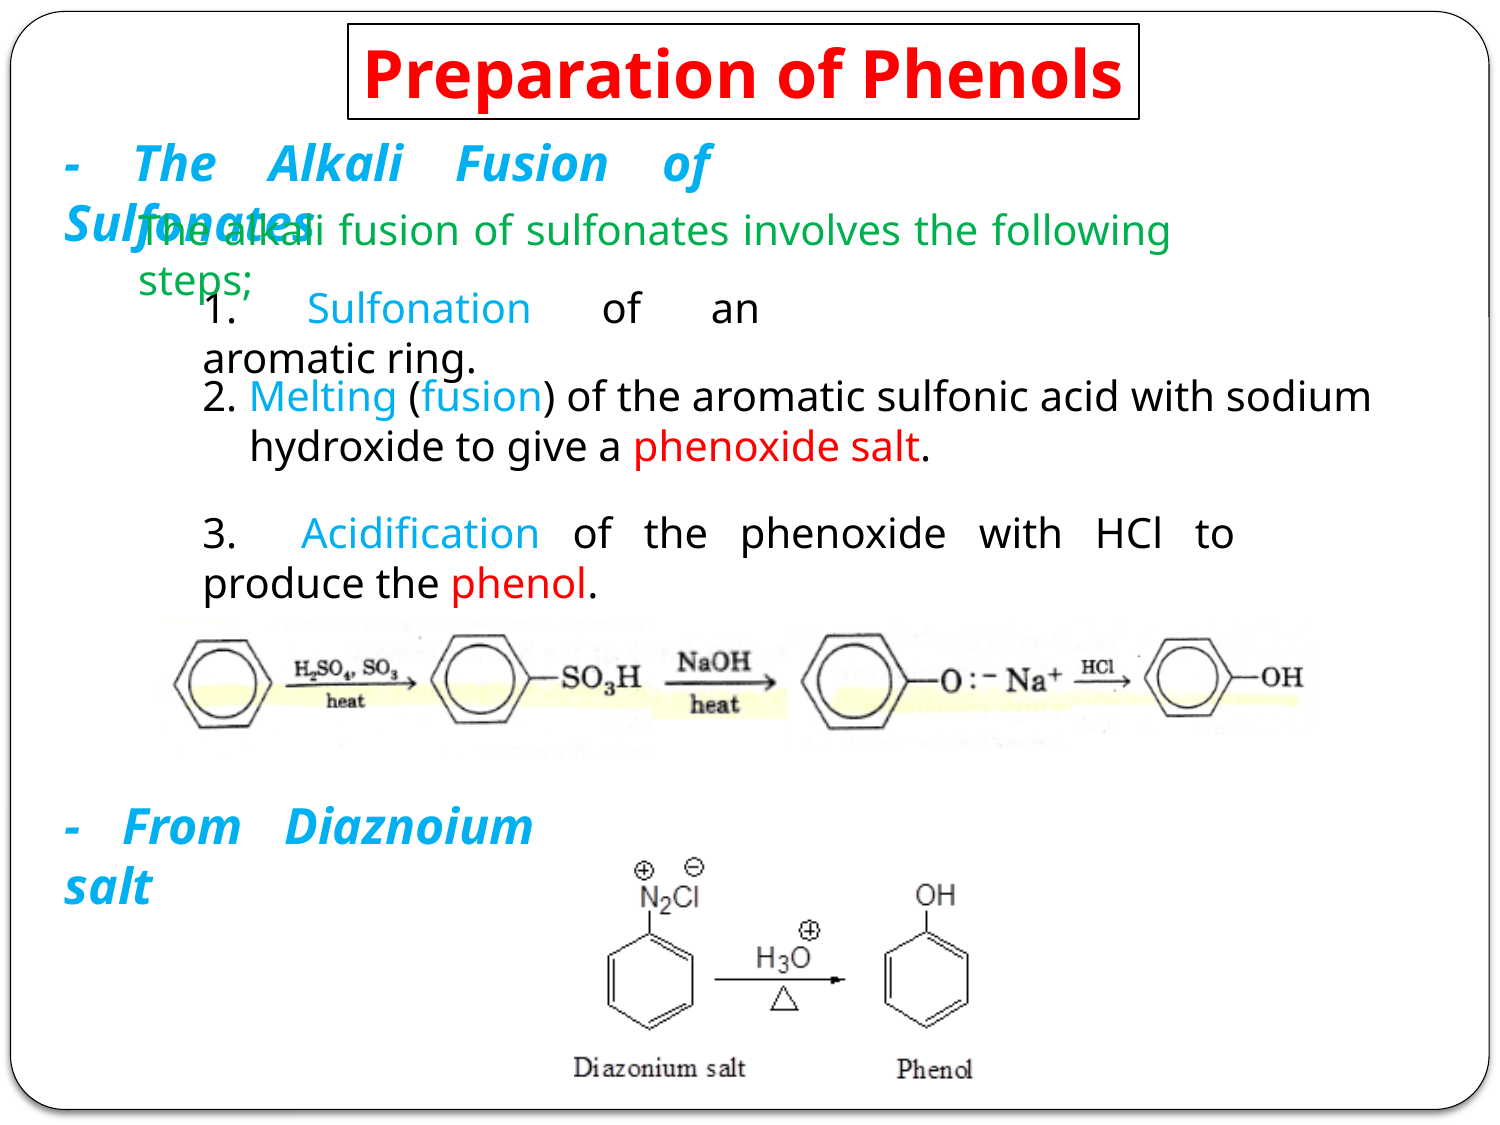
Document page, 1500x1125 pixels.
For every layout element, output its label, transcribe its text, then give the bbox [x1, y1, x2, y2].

text_box The alkali fusion of sulfonates involves the following steps; [123, 196, 1188, 312]
text_box - From Diaznoium salt [50, 787, 550, 923]
text_box Preparation of Phenols [347, 23, 1140, 120]
text_box 2. Melting (fusion) of the aromatic sulfonic acid with sodium hydroxide to give a phenoxide salt. [187, 362, 1388, 478]
text_box 1. Sulfonation of an aromatic ring. [187, 312, 775, 362]
picture [574, 853, 976, 1086]
text_box 3. Acidification of the phenoxide with HCl to produce the phenol. [187, 499, 1250, 615]
picture [158, 621, 1315, 760]
text_box - The Alkali Fusion of Sulfonates [49, 124, 725, 259]
